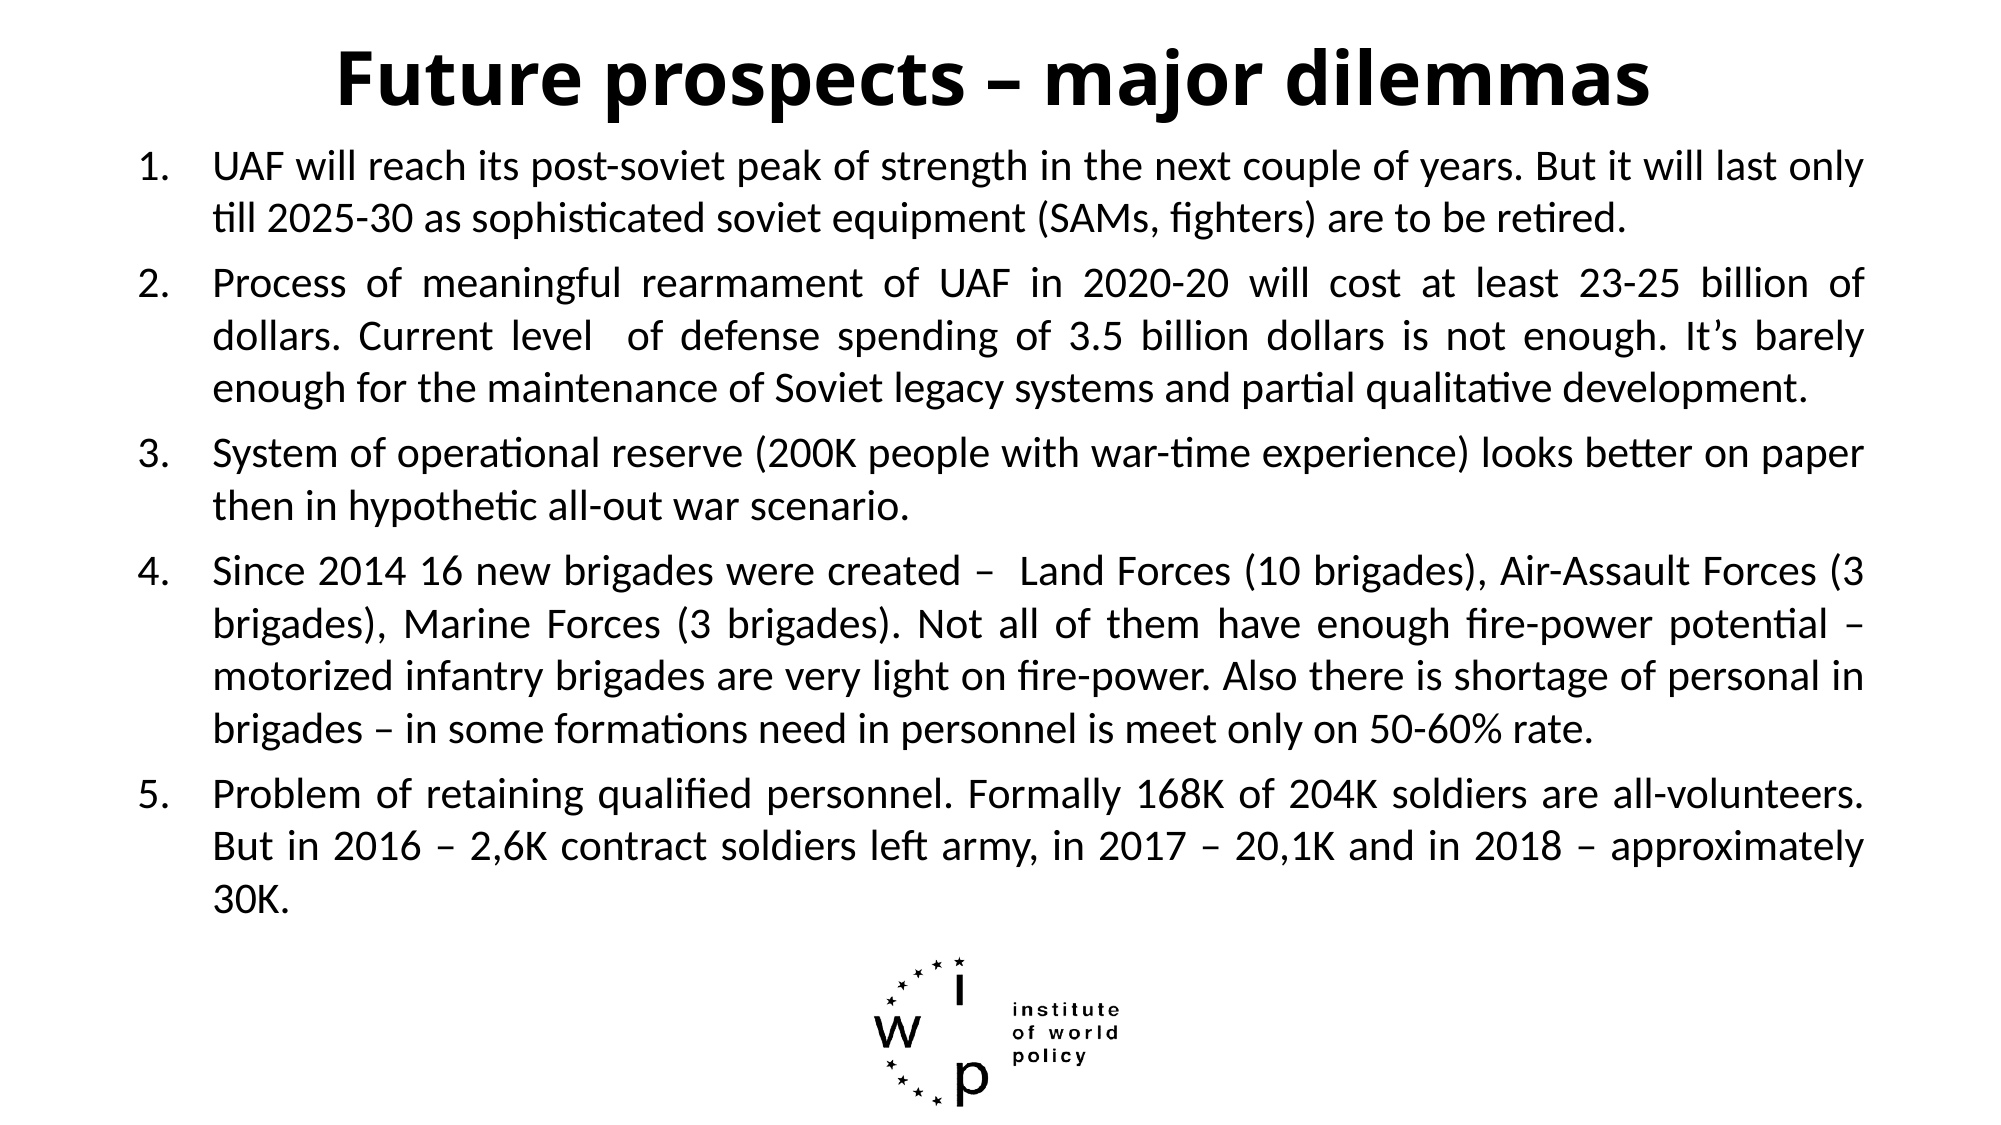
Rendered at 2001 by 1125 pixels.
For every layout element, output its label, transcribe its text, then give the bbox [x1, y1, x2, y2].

title Future prospects – major dilemmas [137, 10, 1870, 129]
picture [862, 941, 1138, 1125]
list UAF will reach its post-soviet peak of strength in the next couple of years. But it will last only till 2025-30 as sophisticated soviet equipment (SAMs, fighters) are to be retired. Process of meaningful rearmament of UAF in 2020-20 will cost at least 23-25 billion of dollars. Current level of defense spending of 3.5 billion dollars is not enough. It’s barely enough for the maintenance of Soviet legacy systems and partial qualitative development. System of operational reserve (200K people with war-time experience) looks better on paper then in hypothetic all-out war scenario. Since 2014 16 new brigades were created – Land Forces (10 brigades), Air-Assault Forces (3 brigades), Marine Forces (3 brigades). Not all of them have enough fire-power potential – motorized infantry brigades are very light on fire-power. Also there is shortage of personal in brigades – in some formations need in personnel is meet only on 50-60% rate. Problem of retaining qualified personnel. Formally 168K of 204K soldiers are all-volunteers. But in 2016 – 2,6K contract soldiers left army, in 2017 – 20,1K and in 2018 – approximately 30K. [122, 129, 1881, 963]
